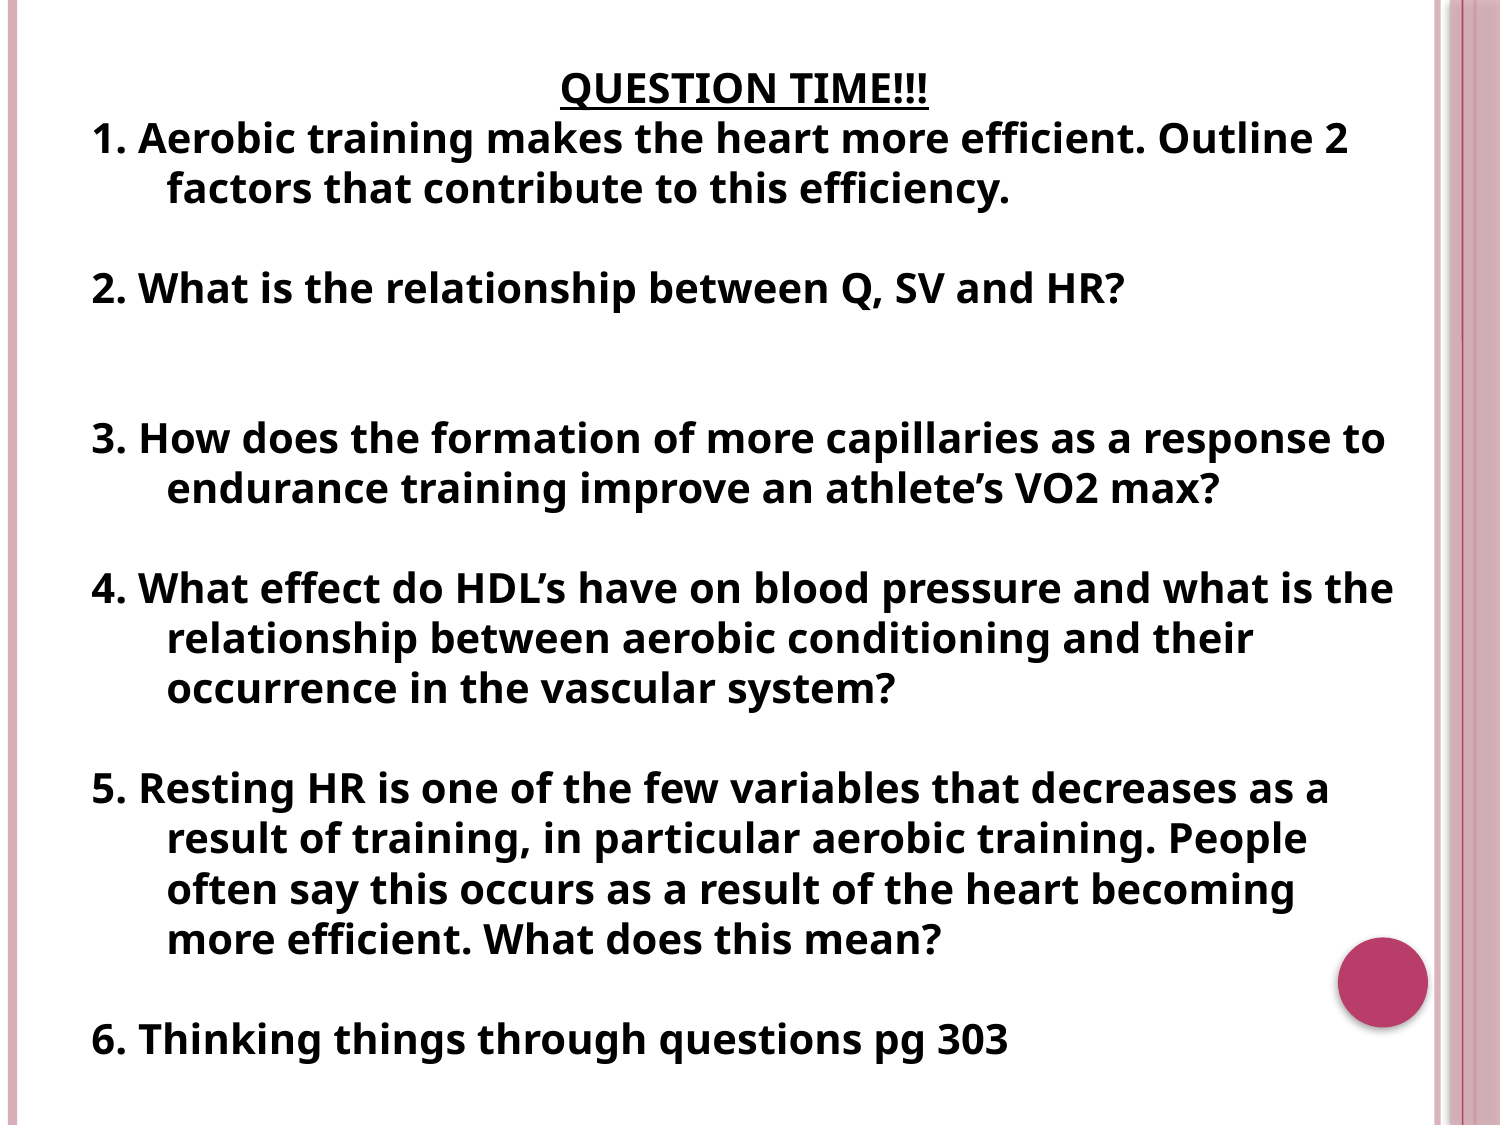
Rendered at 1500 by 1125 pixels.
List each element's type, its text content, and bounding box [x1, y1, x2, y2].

text_box QUESTION TIME!!! 1. Aerobic training makes the heart more efficient. Outline 2 factors that contribute to this efficiency. 2. What is the relationship between Q, SV and HR? 3. How does the formation of more capillaries as a response to endurance training improve an athlete’s VO2 max? 4. What effect do HDL’s have on blood pressure and what is the relationship between aerobic conditioning and their occurrence in the vascular system? 5. Resting HR is one of the few variables that decreases as a result of training, in particular aerobic training. People often say this occurs as a result of the heart becoming more efficient. What does this mean? 6. Thinking things through questions pg 303 [76, 54, 1412, 1120]
